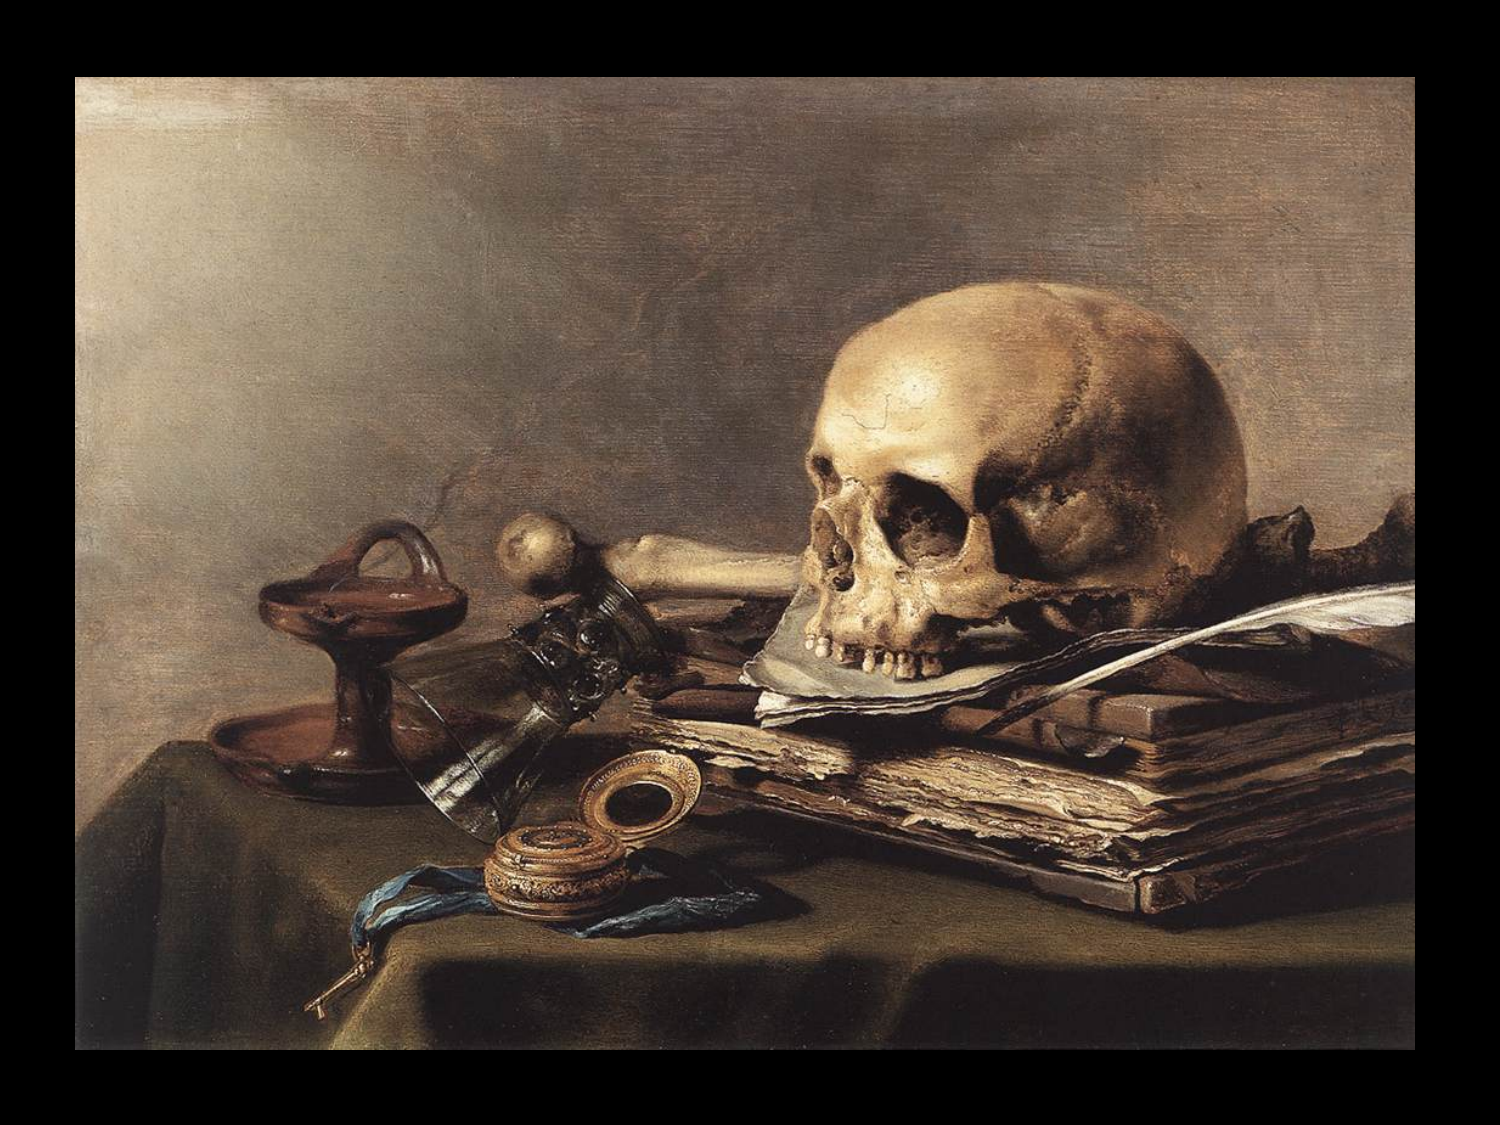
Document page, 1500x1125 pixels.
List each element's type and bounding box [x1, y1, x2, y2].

picture [74, 77, 1415, 1051]
